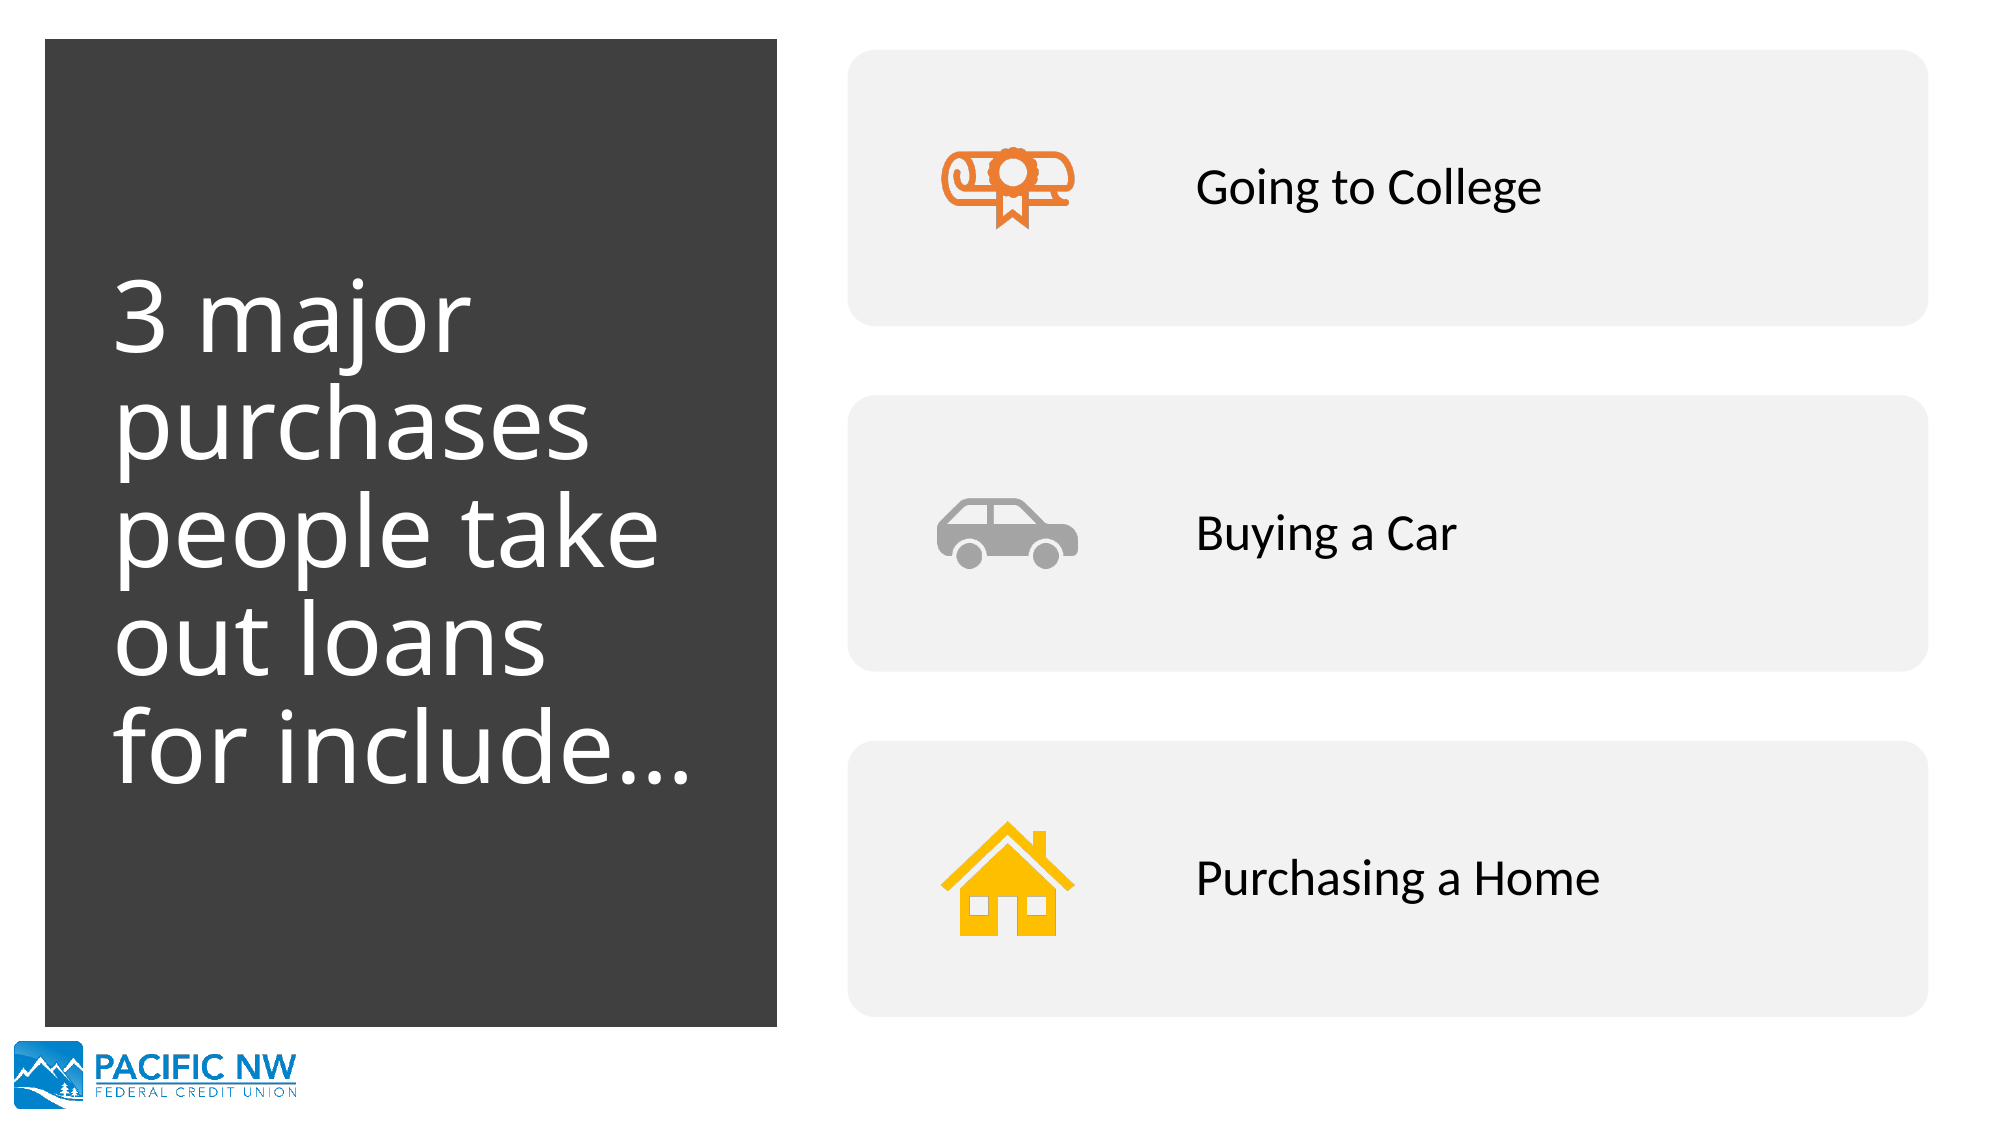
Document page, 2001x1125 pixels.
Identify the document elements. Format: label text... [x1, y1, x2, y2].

text_box [54, 49, 768, 1018]
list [847, 49, 1929, 1018]
picture [14, 1041, 296, 1109]
title 3 major purchases people take out loans for include… [97, 104, 722, 967]
